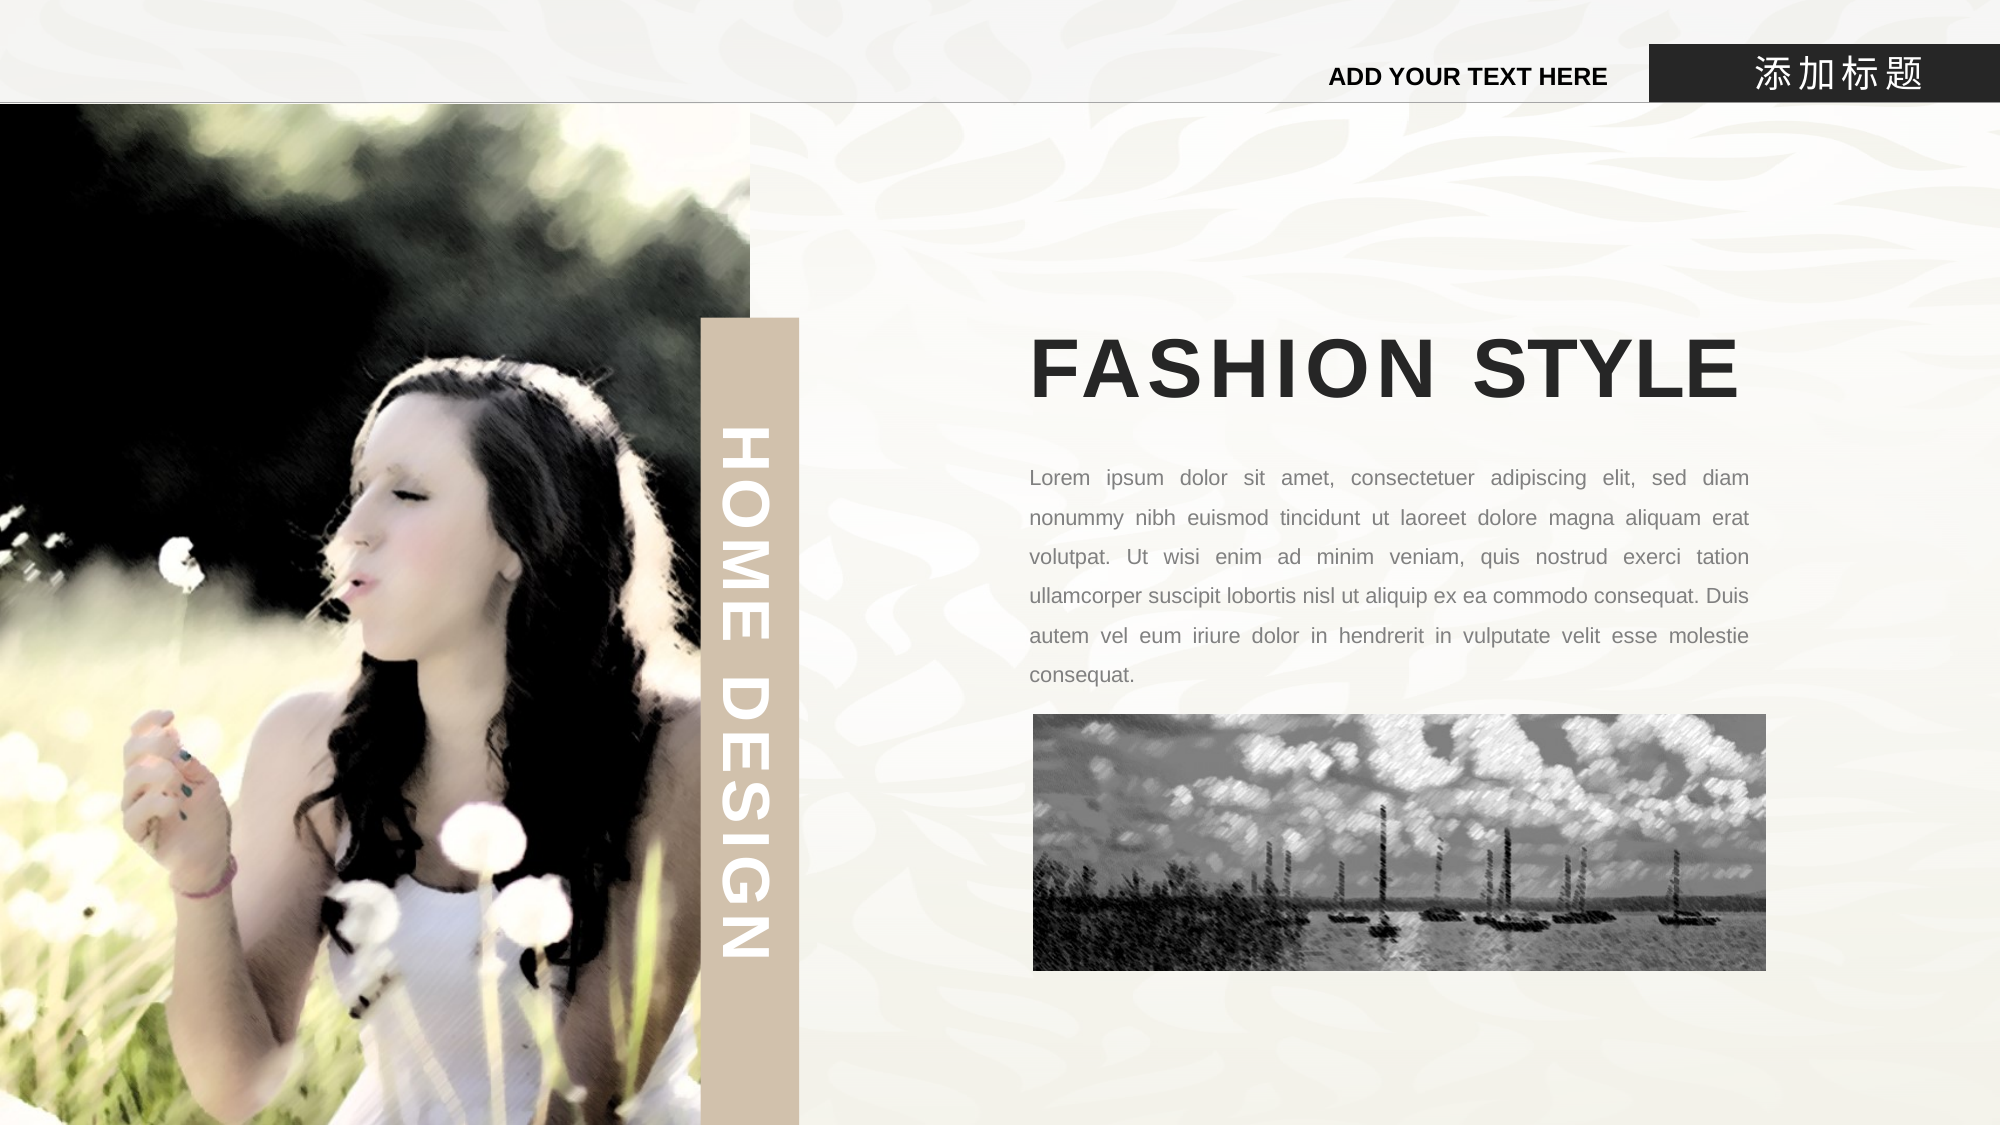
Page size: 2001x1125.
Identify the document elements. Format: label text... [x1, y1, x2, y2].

text_box [750, 317, 800, 1125]
text_box HOME DESIGN [750, 409, 798, 987]
text_box 添加标题 [1711, 42, 1966, 103]
text_box Lorem ipsum dolor sit amet, consectetuer adipiscing elit, sed diam nonummy nibh euismod tincidunt ut laoreet dolore magna aliquam erat volutpat. Ut wisi enim ad minim veniam, quis nostrud exerci tation ullamcorper suscipit lobortis nisl ut aliquip ex ea commodo consequat. Duis autem vel eum iriure dolor in hendrerit in vulputate velit esse molestie consequat. [1014, 443, 1766, 695]
text_box ADD YOUR TEXT HERE [1162, 53, 1624, 98]
picture [0, 104, 750, 1125]
text_box FASHION STYLE [1014, 281, 1799, 422]
picture [1033, 714, 1766, 972]
